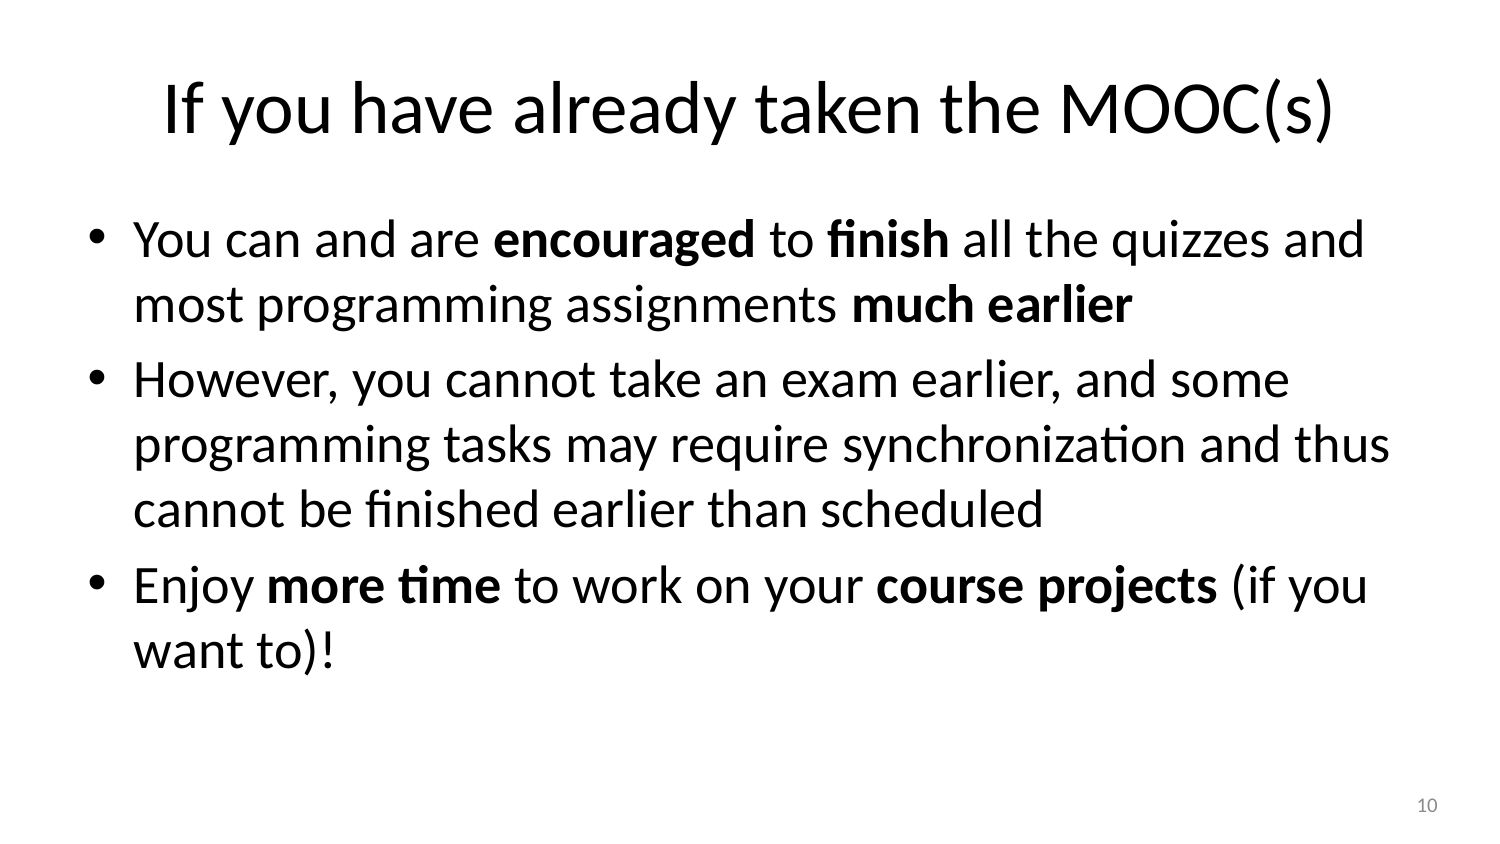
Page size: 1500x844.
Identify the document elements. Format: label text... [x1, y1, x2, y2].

list You can and are encouraged to finish all the quizzes and most programming assignments much earlier However, you cannot take an exam earlier, and some programming tasks may require synchronization and thus cannot be finished earlier than scheduled Enjoy more time to work on your course projects (if you want to)! [75, 196, 1425, 754]
title If you have already taken the MOOC(s) [75, 33, 1425, 175]
slide_number 10 [1100, 782, 1450, 827]
